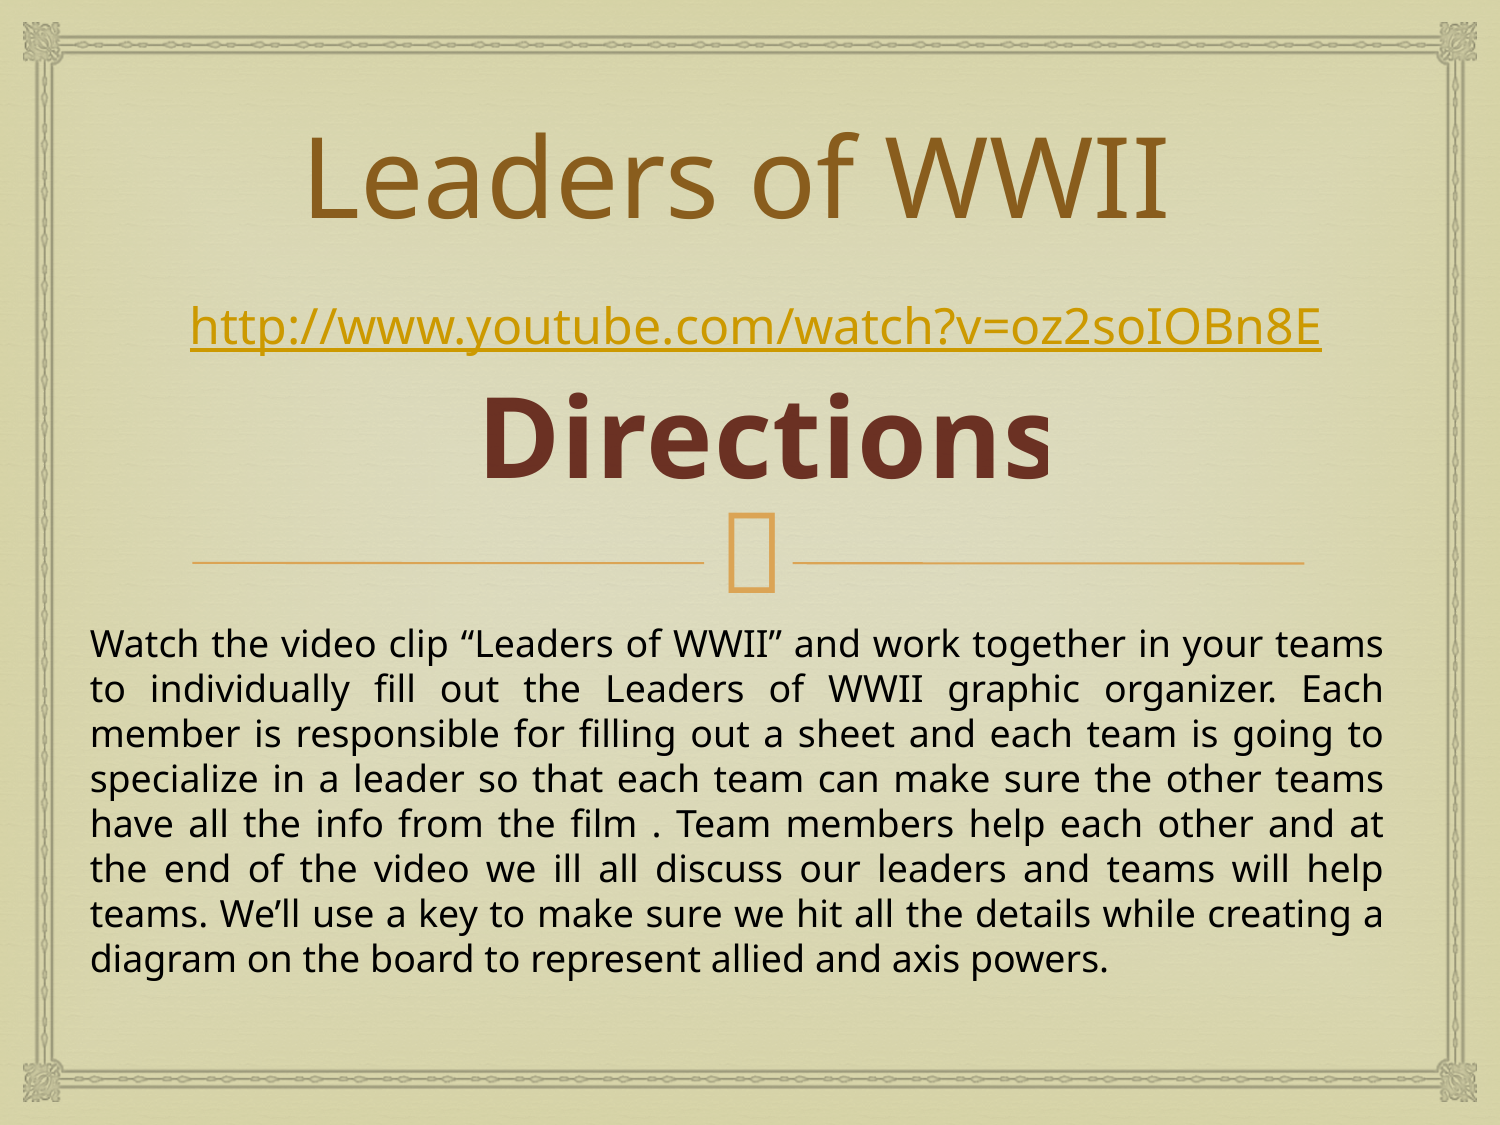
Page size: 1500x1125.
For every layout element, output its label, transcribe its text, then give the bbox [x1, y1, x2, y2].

picture [0, 0, 1500, 1125]
text_box Watch the video clip “Leaders of WWII” and work together in your teams to individually fill out the Leaders of WWII graphic organizer. Each member is responsible for filling out a sheet and each team is going to specialize in a leader so that each team can make sure the other teams have all the info from the film . Team members help each other and at the end of the video we ill all discuss our leaders and teams will help teams. We’ll use a key to make sure we hit all the details while creating a diagram on the board to represent allied and axis powers. [75, 612, 1400, 988]
title Leaders of WWII [99, 75, 1373, 249]
text_box http://www.youtube.com/watch?v=oz2soIOBn8E [174, 287, 1363, 371]
text_box Directions [462, 358, 1076, 509]
